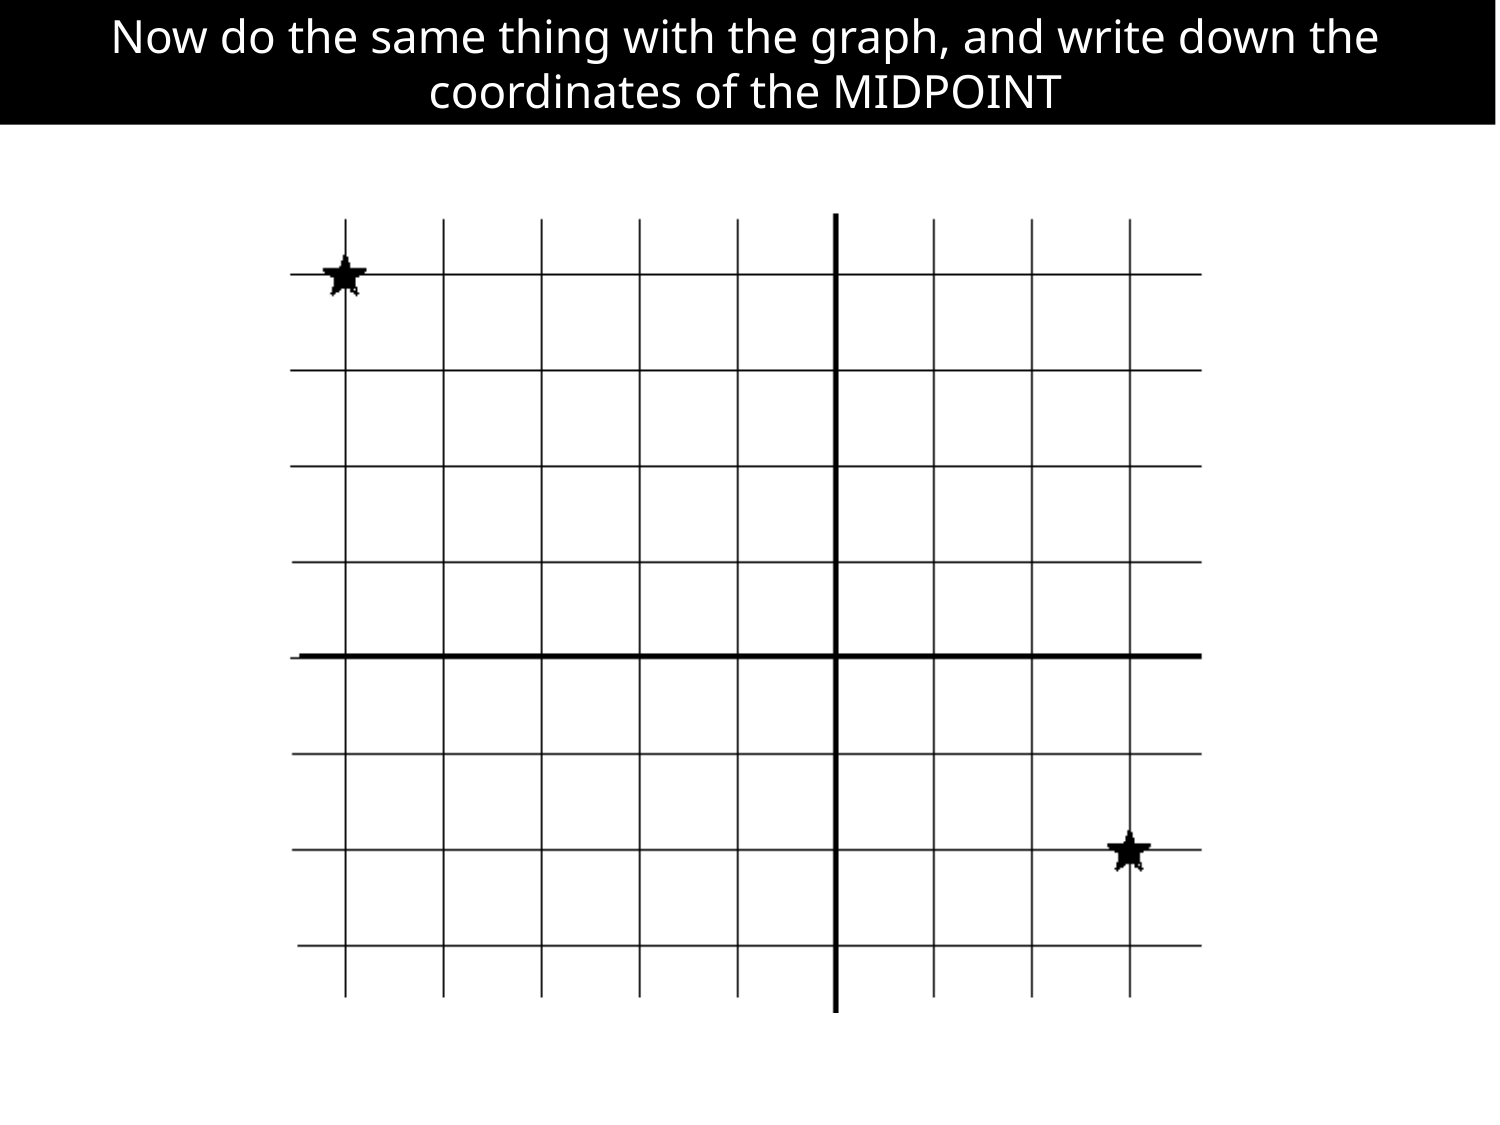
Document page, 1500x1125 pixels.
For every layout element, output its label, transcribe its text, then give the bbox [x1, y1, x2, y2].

picture [287, 212, 1213, 1013]
text_box Now do the same thing with the graph, and write down the coordinates of the MIDPOINT [0, 0, 1496, 125]
